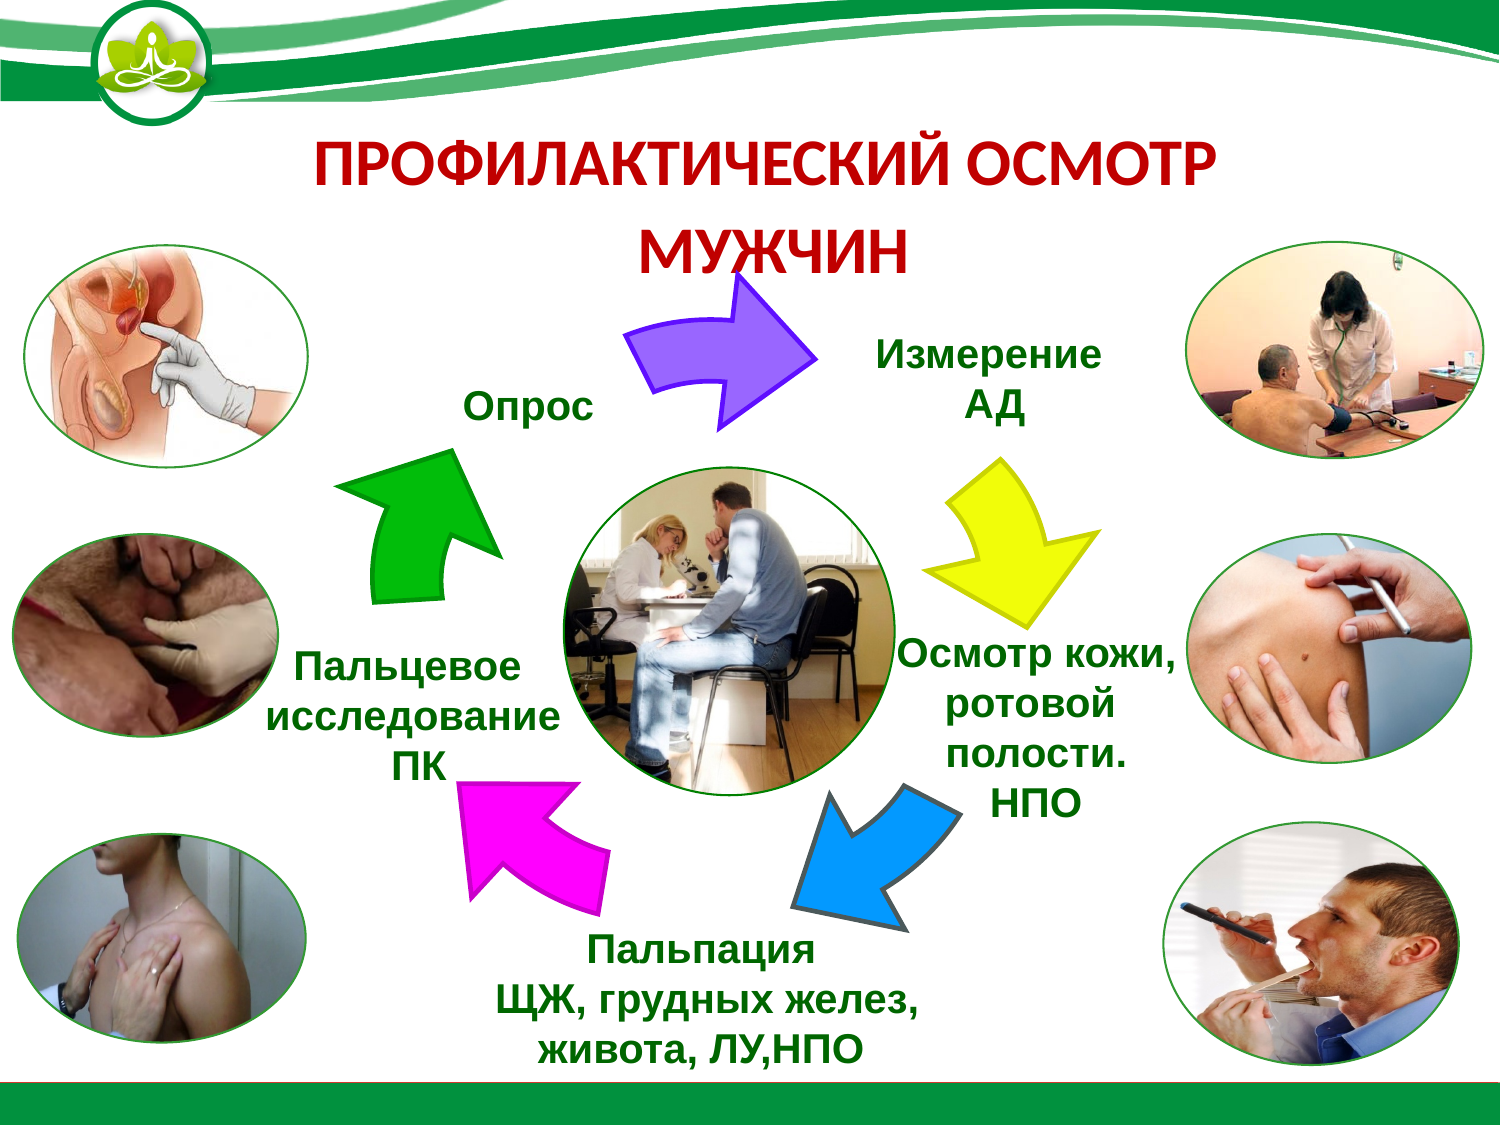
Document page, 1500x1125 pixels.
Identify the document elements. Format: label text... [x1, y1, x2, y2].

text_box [336, 319, 1164, 1066]
picture [563, 467, 895, 796]
picture [23, 245, 308, 468]
picture [17, 833, 306, 1043]
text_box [0, 0, 1500, 129]
picture [1185, 241, 1484, 459]
picture [12, 533, 279, 737]
picture [1186, 533, 1472, 764]
picture [0, 1081, 1500, 1125]
text_box ПРОФИЛАКТИЧЕСКИЙ ОСМОТР МУЖЧИН [88, 138, 1459, 295]
picture [1163, 822, 1459, 1066]
